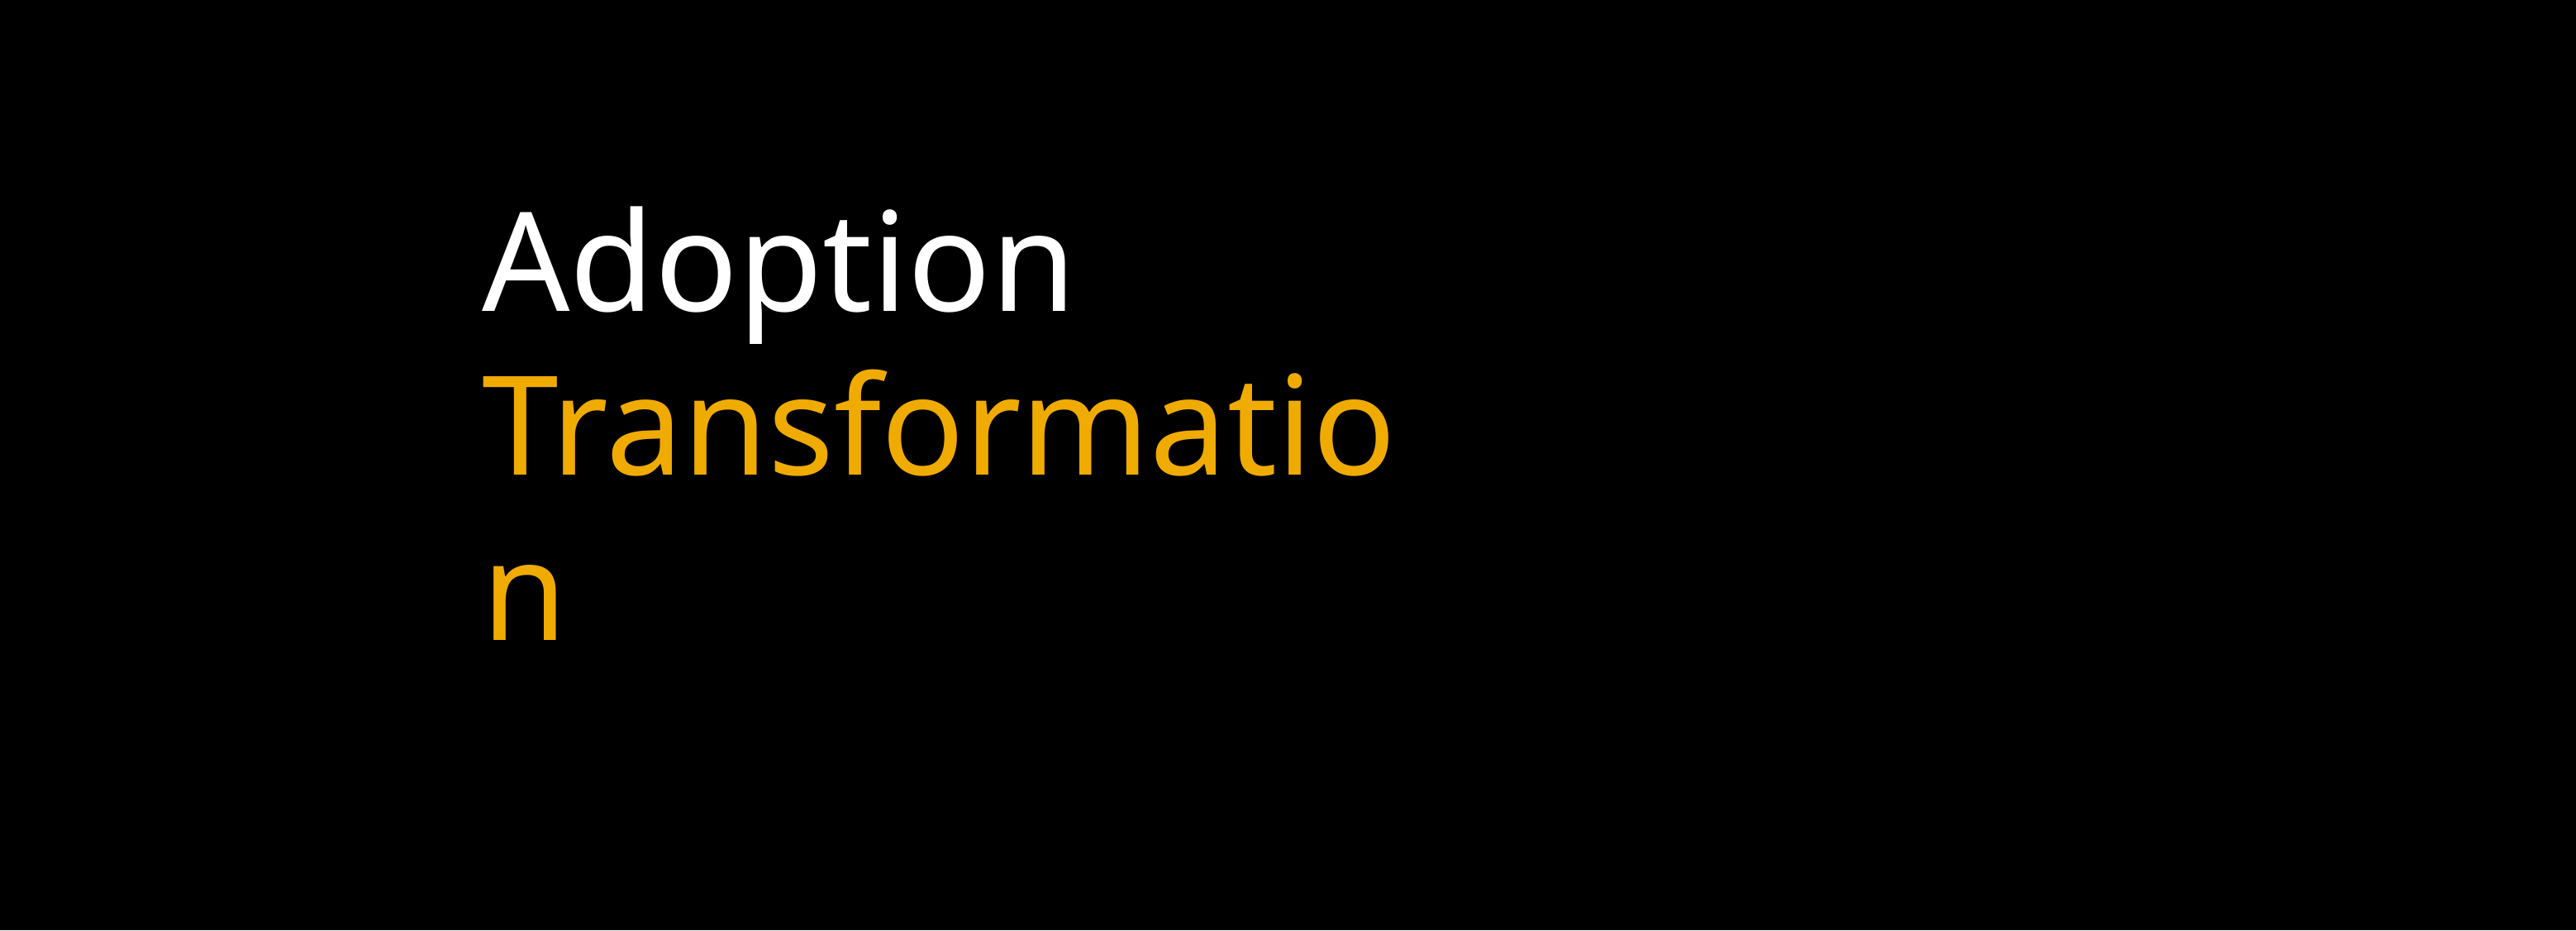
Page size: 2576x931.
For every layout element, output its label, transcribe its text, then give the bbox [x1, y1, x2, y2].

text_box Adoption [482, 174, 1468, 337]
text_box Transformation [482, 337, 1468, 668]
